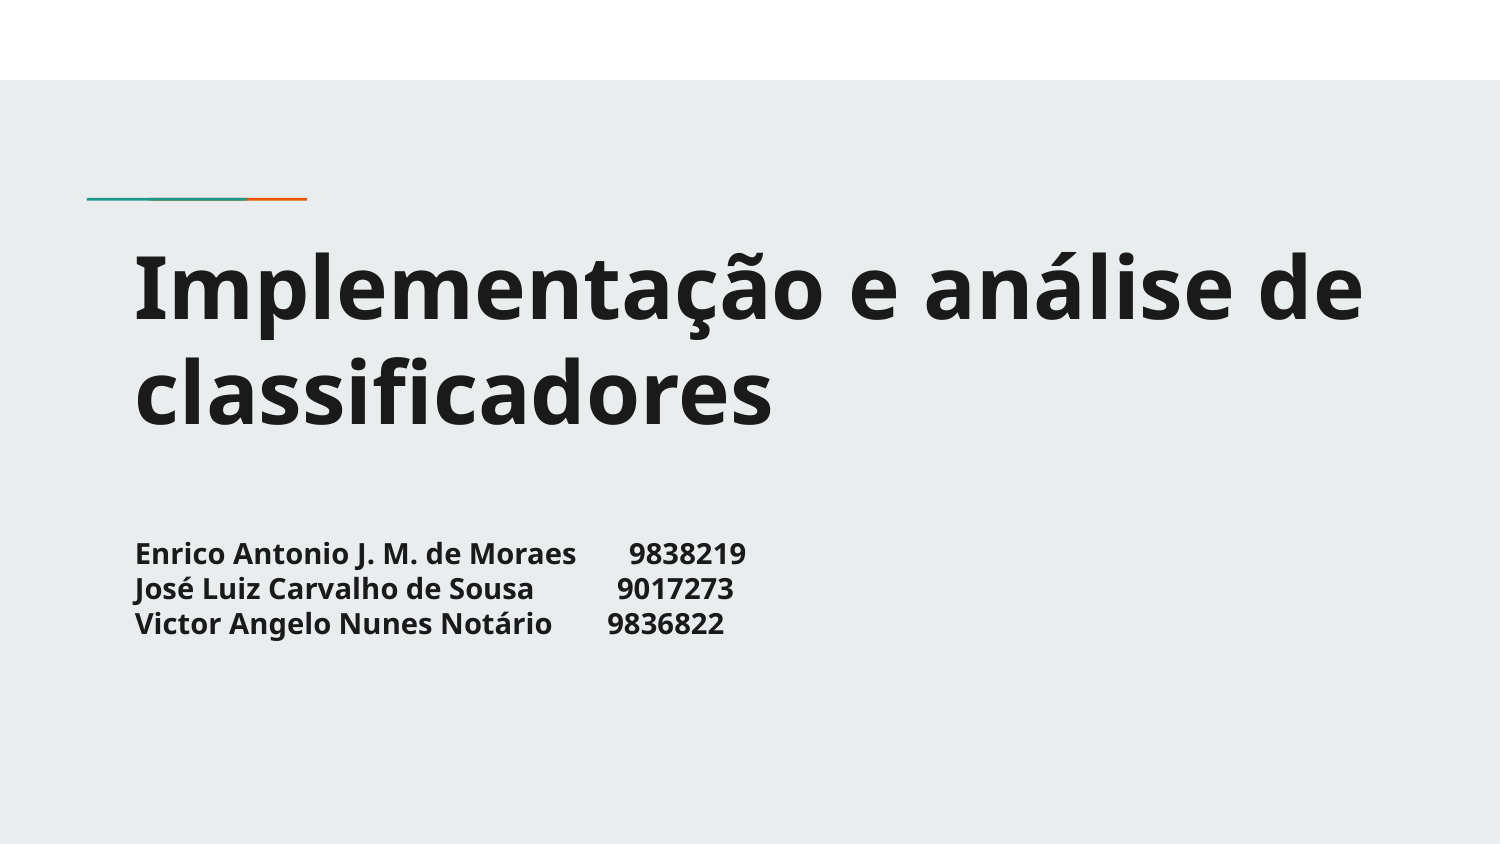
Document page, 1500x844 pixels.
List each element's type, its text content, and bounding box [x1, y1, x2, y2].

title Implementação e análise de classificadores [119, 216, 1381, 490]
subtitle Enrico Antonio J. M. de Moraes 9838219 José Luiz Carvalho de Sousa 9017273 Victor Angelo Nunes Notário 9836822 [119, 520, 1381, 610]
